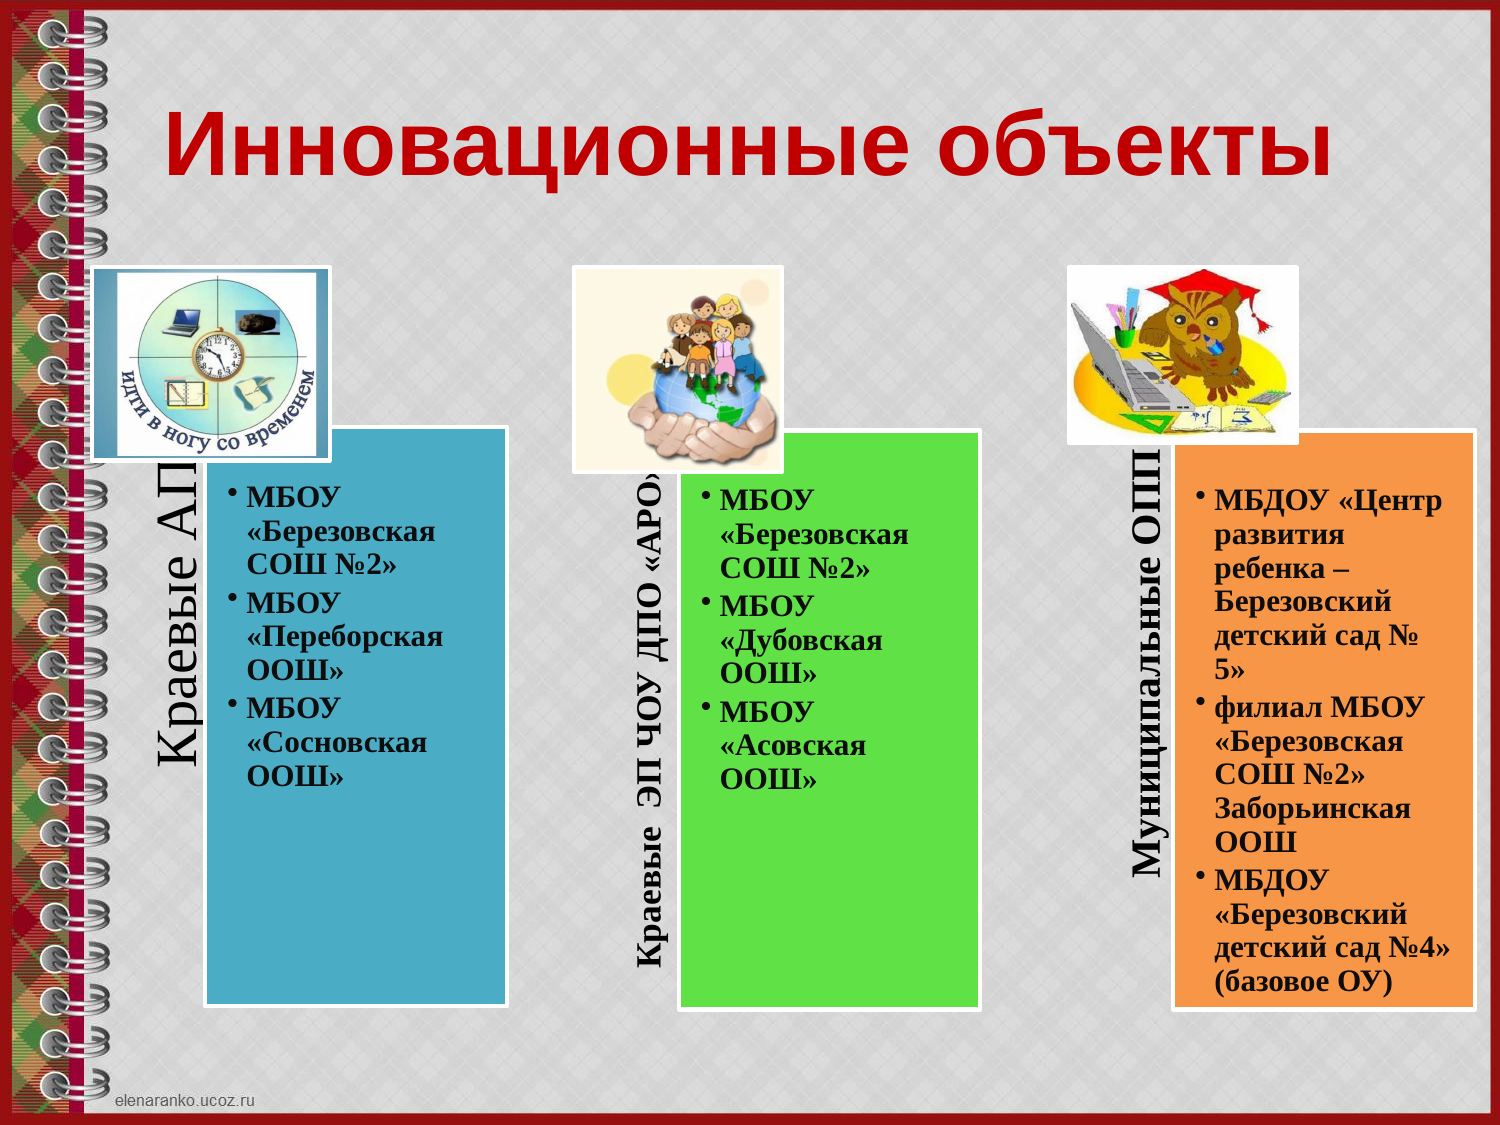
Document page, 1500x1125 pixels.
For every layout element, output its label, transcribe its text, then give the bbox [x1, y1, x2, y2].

picture [0, 0, 1500, 1125]
title Инновационные объекты [75, 45, 1425, 233]
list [111, 266, 1463, 1010]
